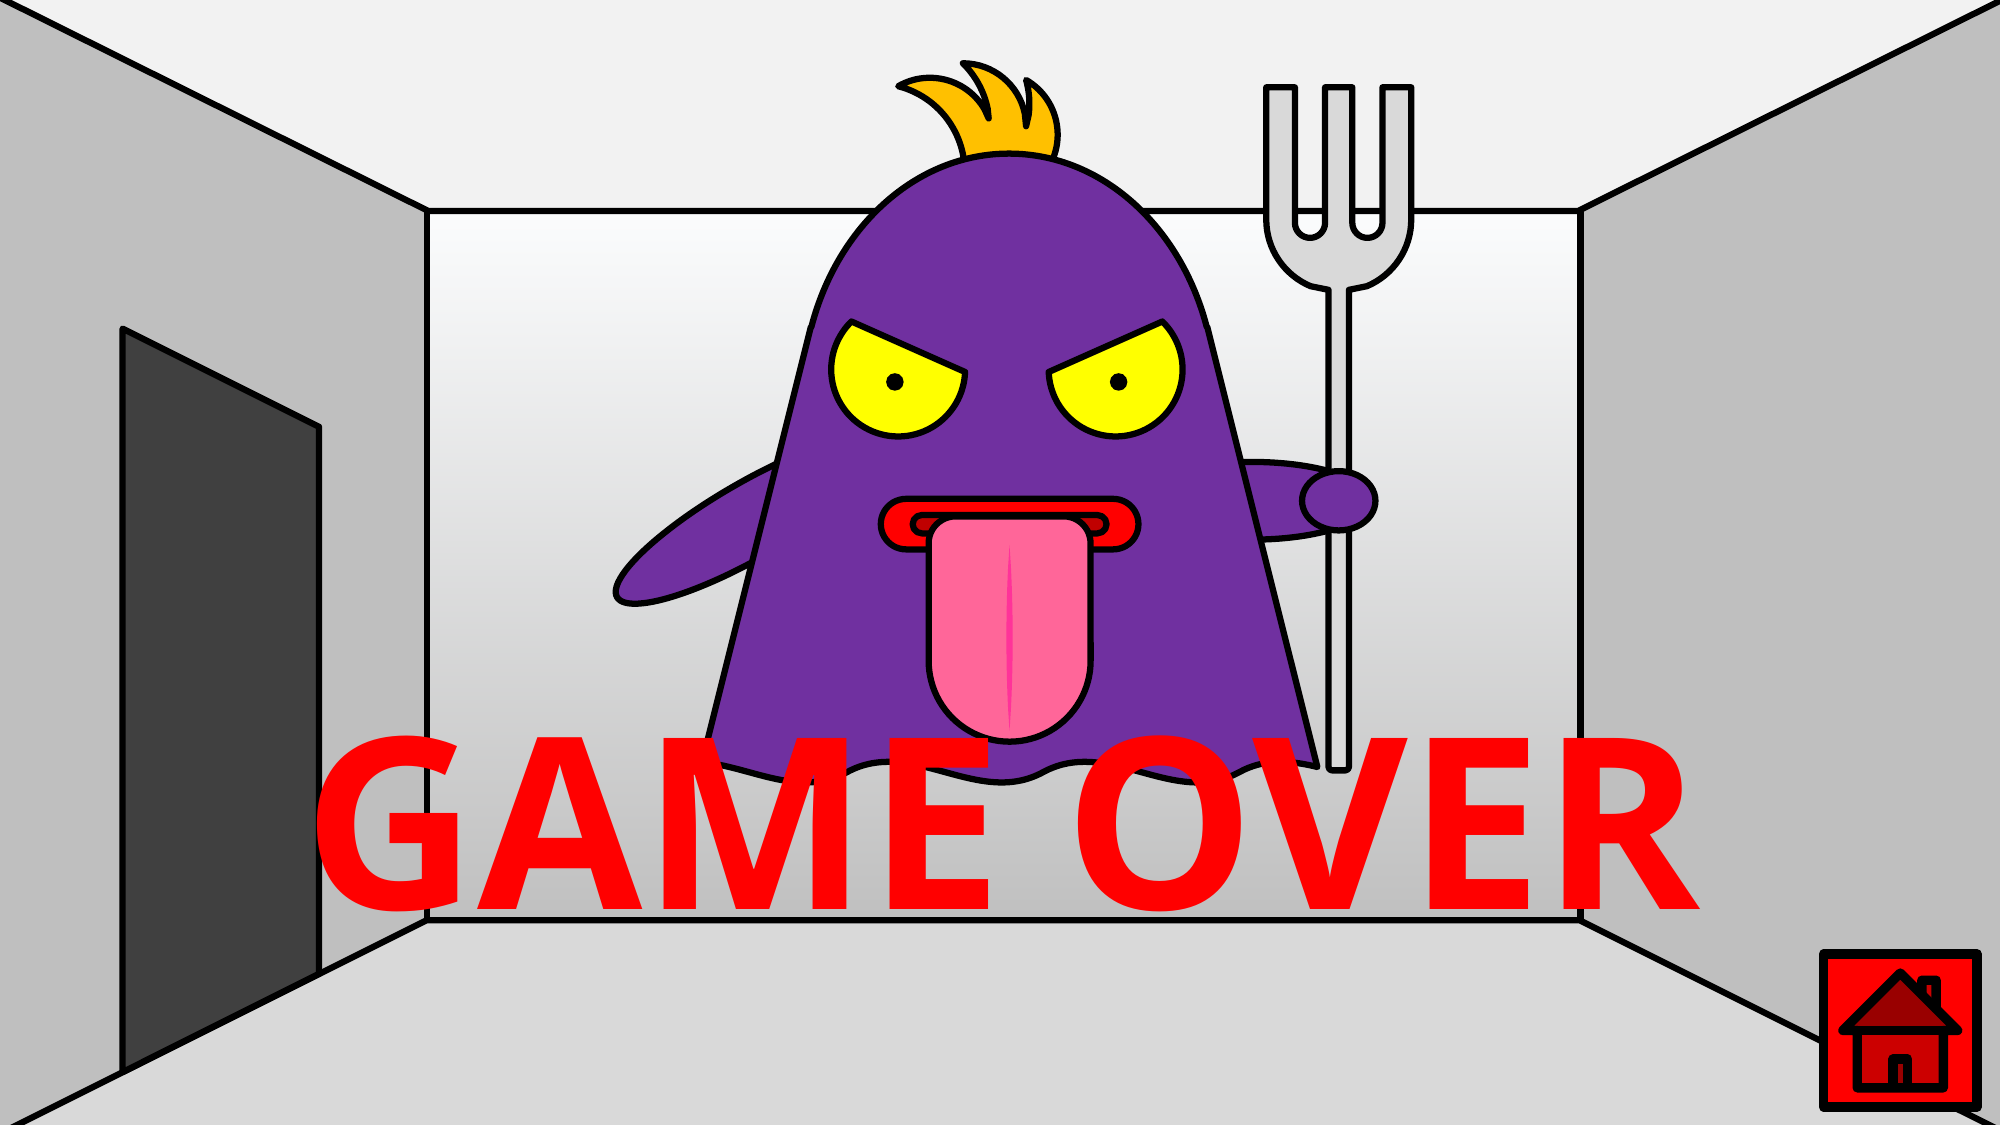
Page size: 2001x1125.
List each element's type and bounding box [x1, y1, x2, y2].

text_box [0, 0, 2000, 1125]
text_box [595, 62, 1412, 783]
